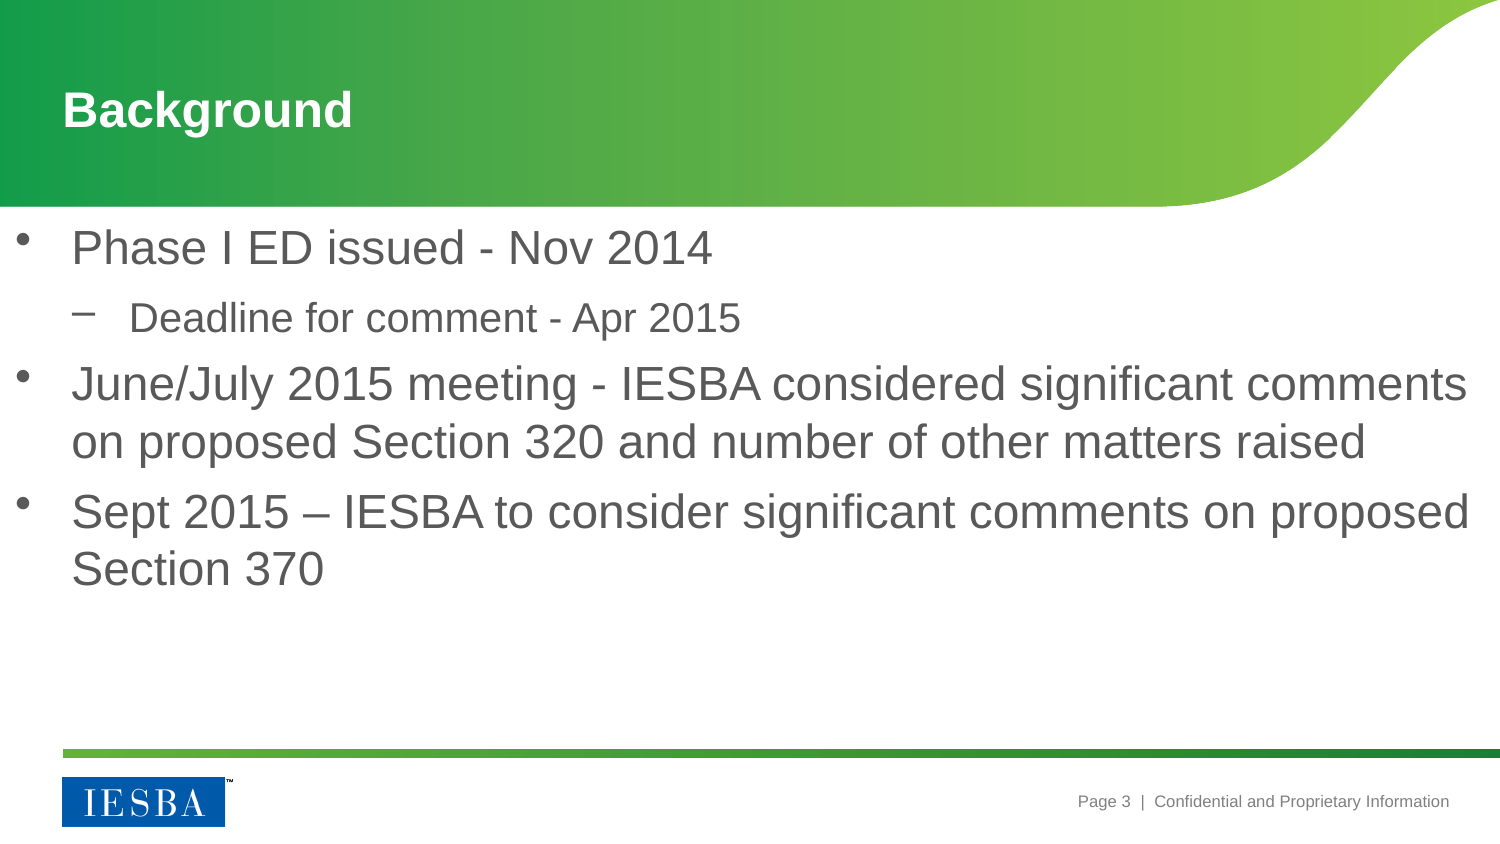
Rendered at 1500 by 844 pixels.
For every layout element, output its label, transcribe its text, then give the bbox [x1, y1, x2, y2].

picture [0, 0, 1500, 207]
list Phase I ED issued - Nov 2014 Deadline for comment - Apr 2015 June/July 2015 meeting - IESBA considered significant comments on proposed Section 320 and number of other matters raised Sept 2015 – IESBA to consider significant comments on proposed Section 370 [0, 209, 1500, 747]
title Background [62, 75, 1300, 141]
picture [62, 777, 233, 827]
